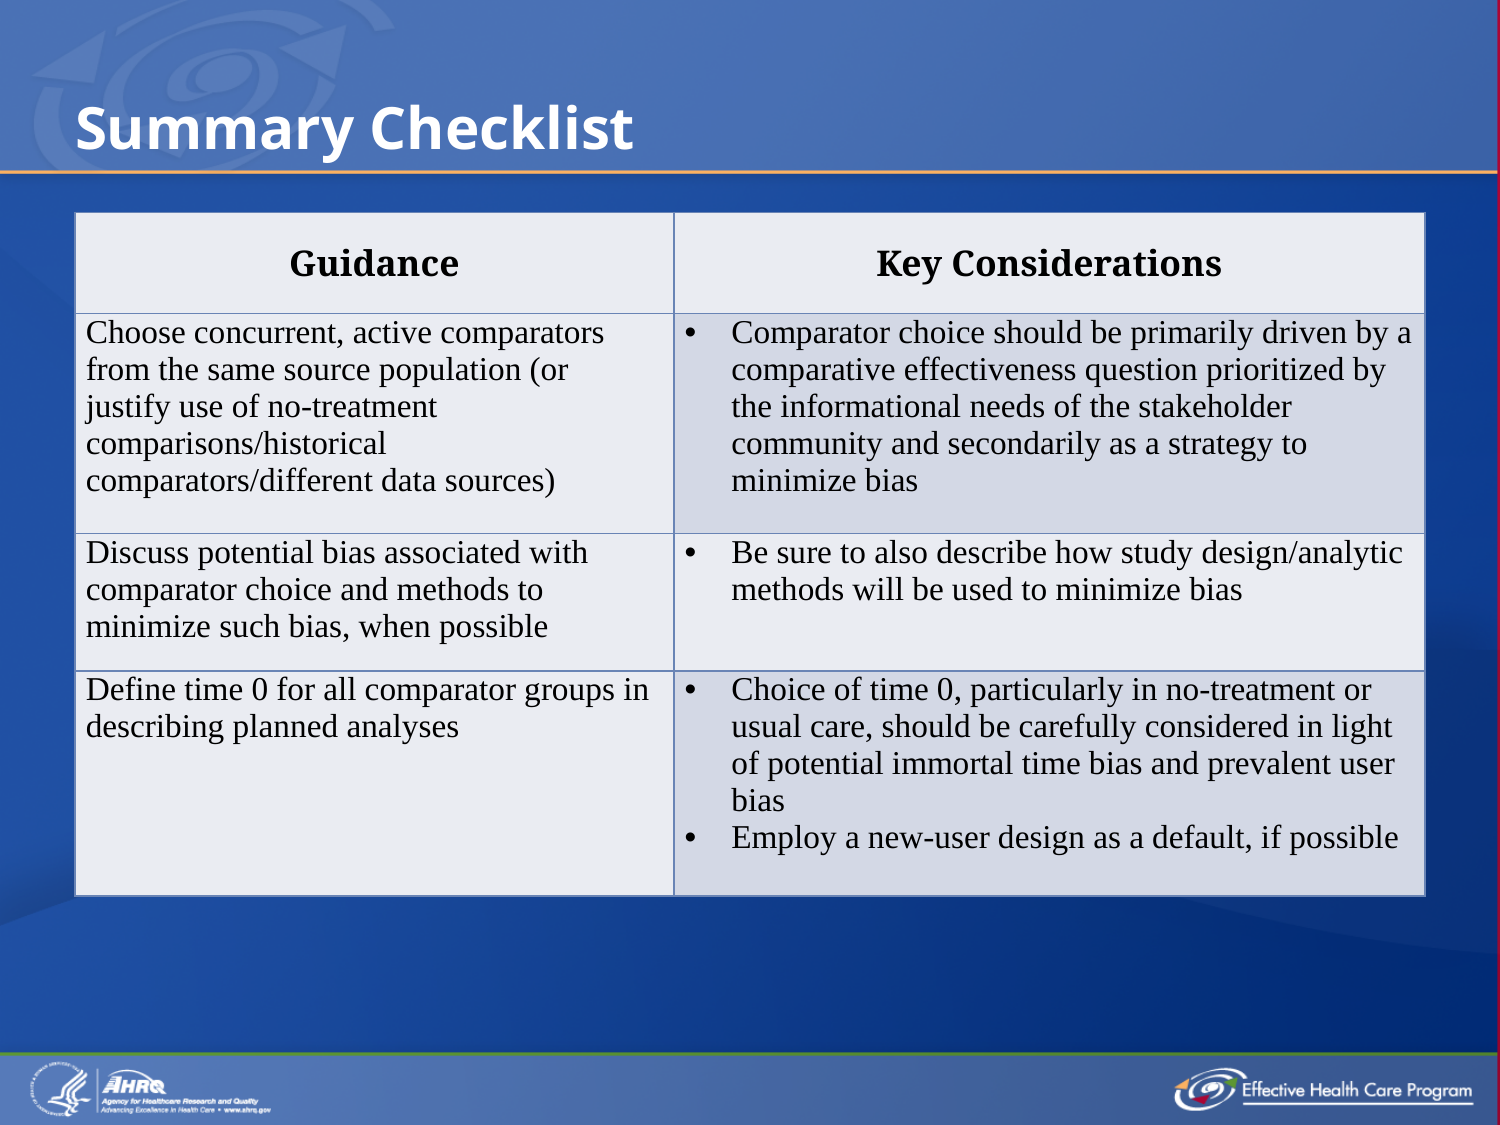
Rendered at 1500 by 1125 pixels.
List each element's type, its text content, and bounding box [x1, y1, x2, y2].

picture [0, 0, 1500, 1125]
table_cell Define time 0 for all comparator groups in describing planned analyses [76, 672, 673, 895]
title Summary Checklist [75, 21, 1425, 163]
table_cell Choice of time 0, particularly in no-treatment or usual care, should be carefully considered in light of potential immortal time bias and prevalent user bias Employ a new-user design as a default, if possible [675, 672, 1424, 895]
table_cell Be sure to also describe how study design/analytic methods will be used to minimize bias [675, 534, 1424, 670]
table_cell Choose concurrent, active comparators from the same source population (or justify use of no-treatment comparisons/historical comparators/different data sources) [76, 314, 673, 533]
table_cell Comparator choice should be primarily driven by a comparative effectiveness question prioritized by the informational needs of the stakeholder community and secondarily as a strategy to minimize bias [675, 314, 1424, 533]
table_header Key Considerations [675, 213, 1424, 313]
table_cell Discuss potential bias associated with comparator choice and methods to minimize such bias, when possible [76, 534, 673, 670]
table_header Guidance [76, 213, 673, 313]
